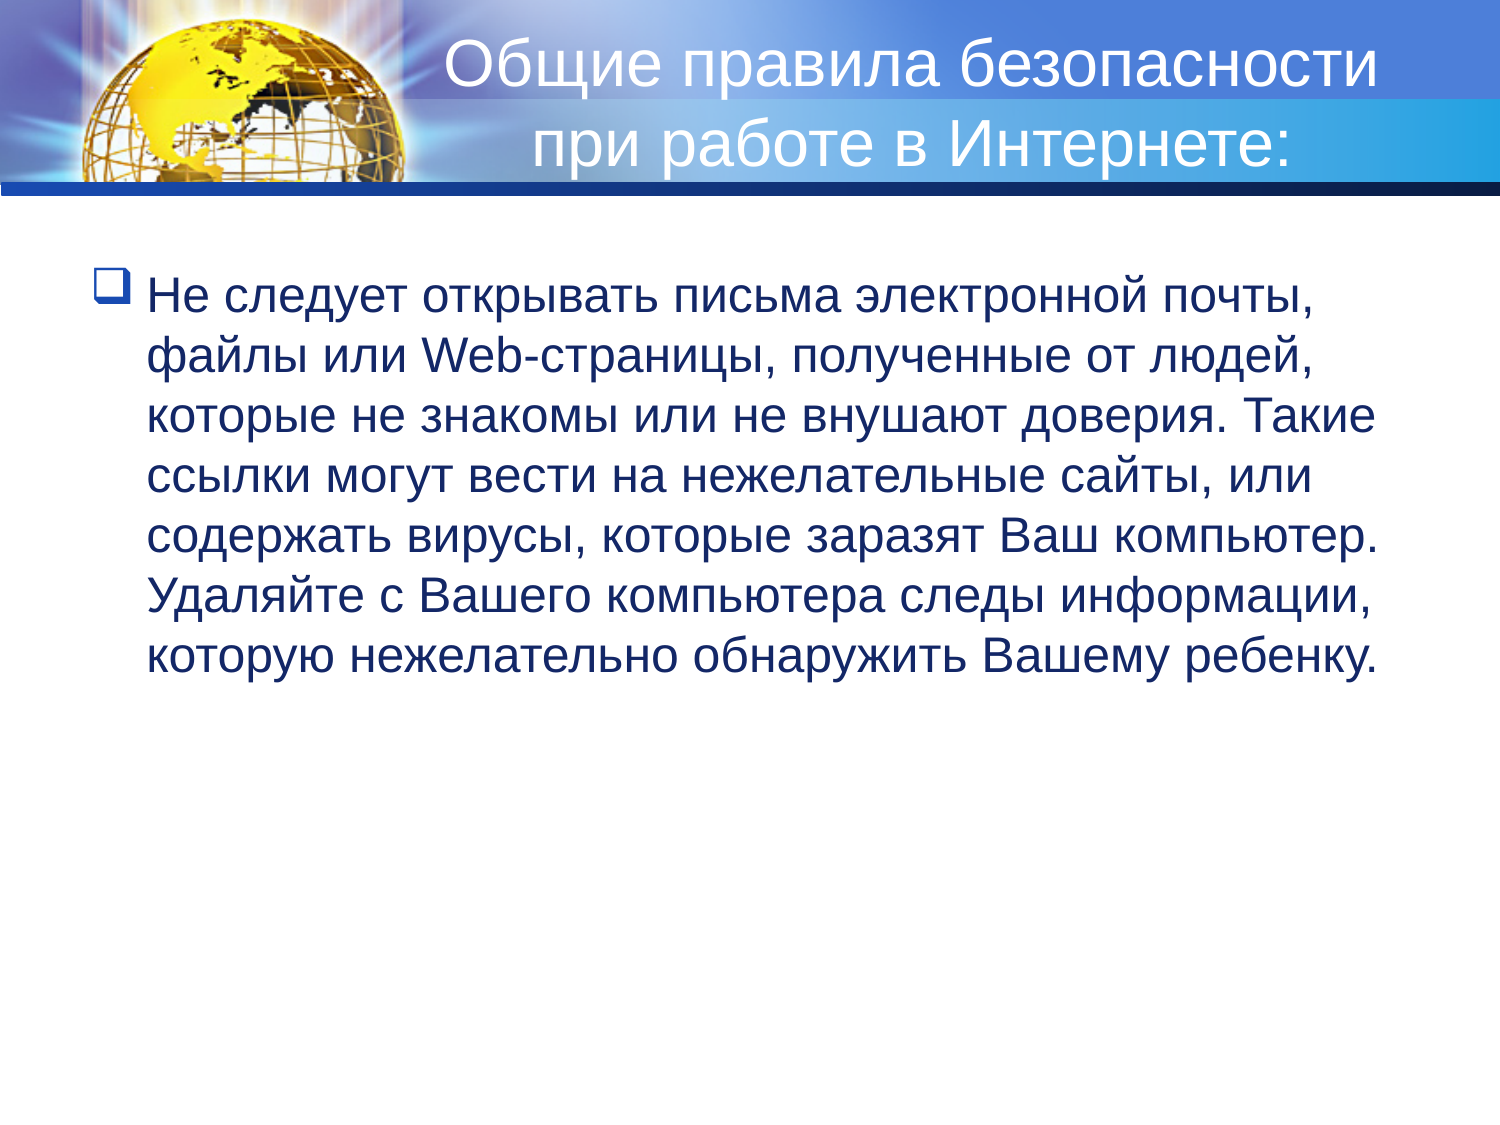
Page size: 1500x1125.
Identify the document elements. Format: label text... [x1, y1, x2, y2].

title Общие правила безопасности при работе в Интернете: [399, 99, 1426, 181]
list Не следует открывать письма электронной почты, файлы или Web-страницы, полученные от людей, которые не знакомы или не внушают доверия. Такие ссылки могут вести на нежелательные сайты, или содержать вирусы, которые заразят Ваш компьютер. Удаляйте с Вашего компьютера следы информации, которую нежелательно обнаружить Вашему ребенку. [74, 199, 1426, 1038]
picture [0, 0, 1500, 185]
text_box [298, 99, 412, 183]
